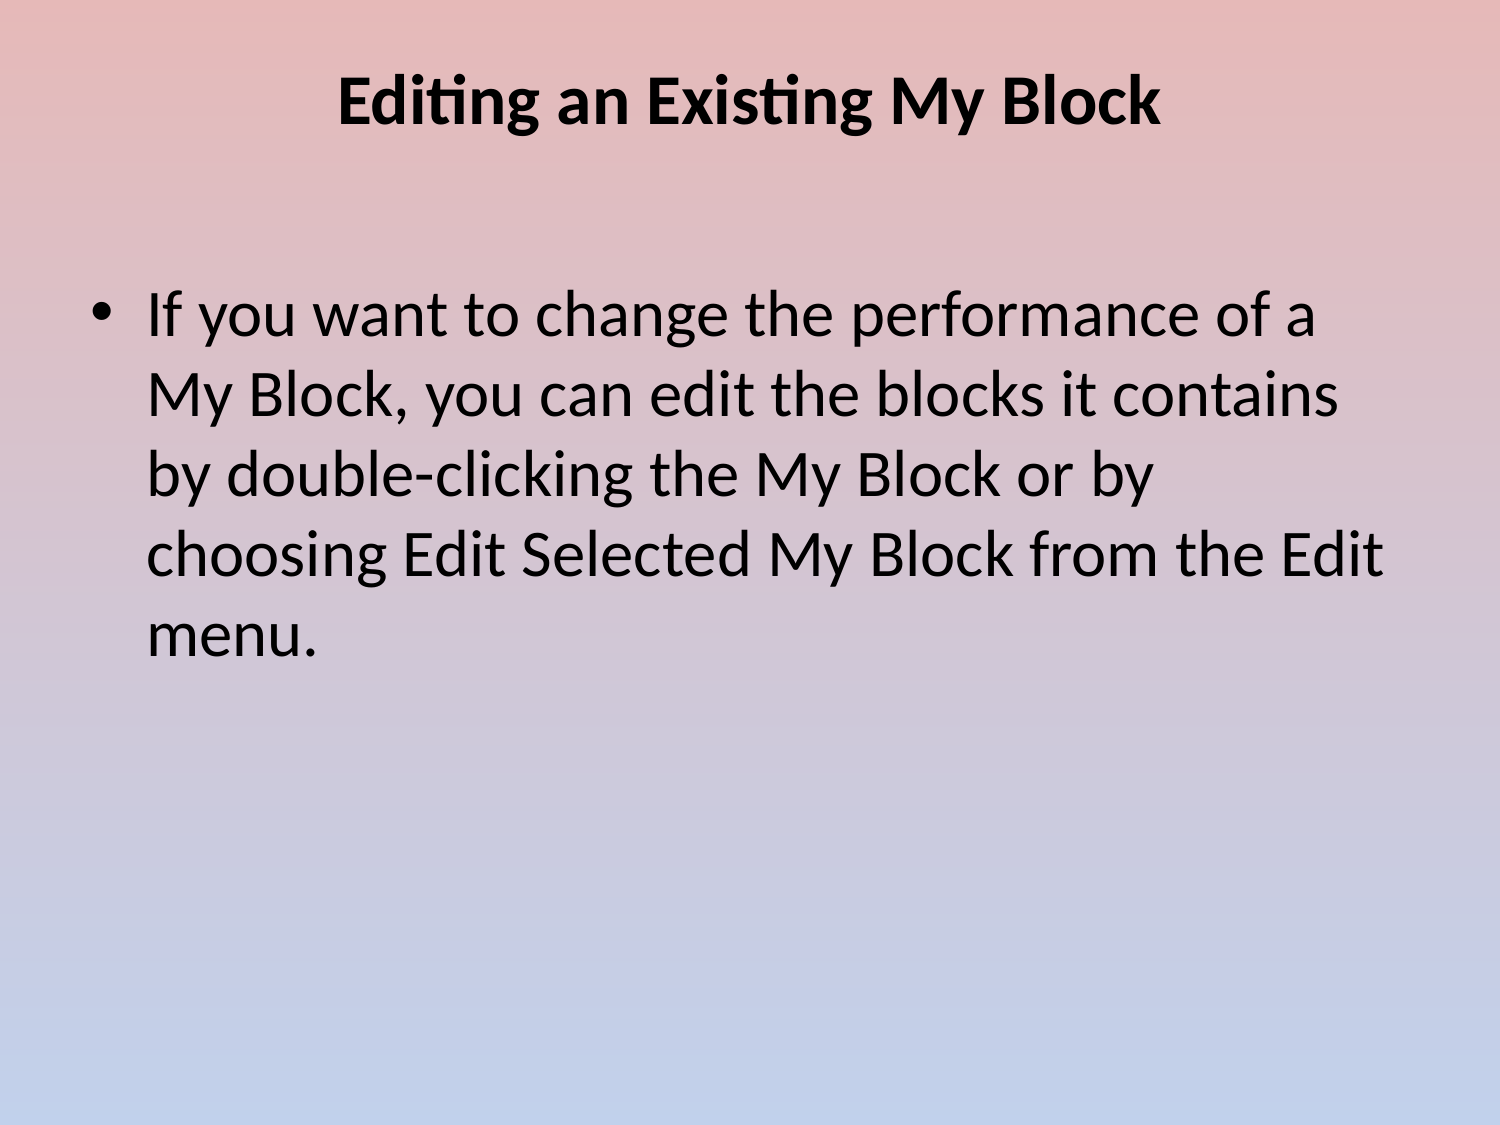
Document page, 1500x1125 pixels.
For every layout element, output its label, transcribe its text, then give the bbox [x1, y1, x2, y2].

list If you want to change the performance of a My Block, you can edit the blocks it contains by double-clicking the My Block or by choosing Edit Selected My Block from the Edit menu. [75, 262, 1425, 1005]
title Editing an Existing My Block [75, 45, 1425, 233]
